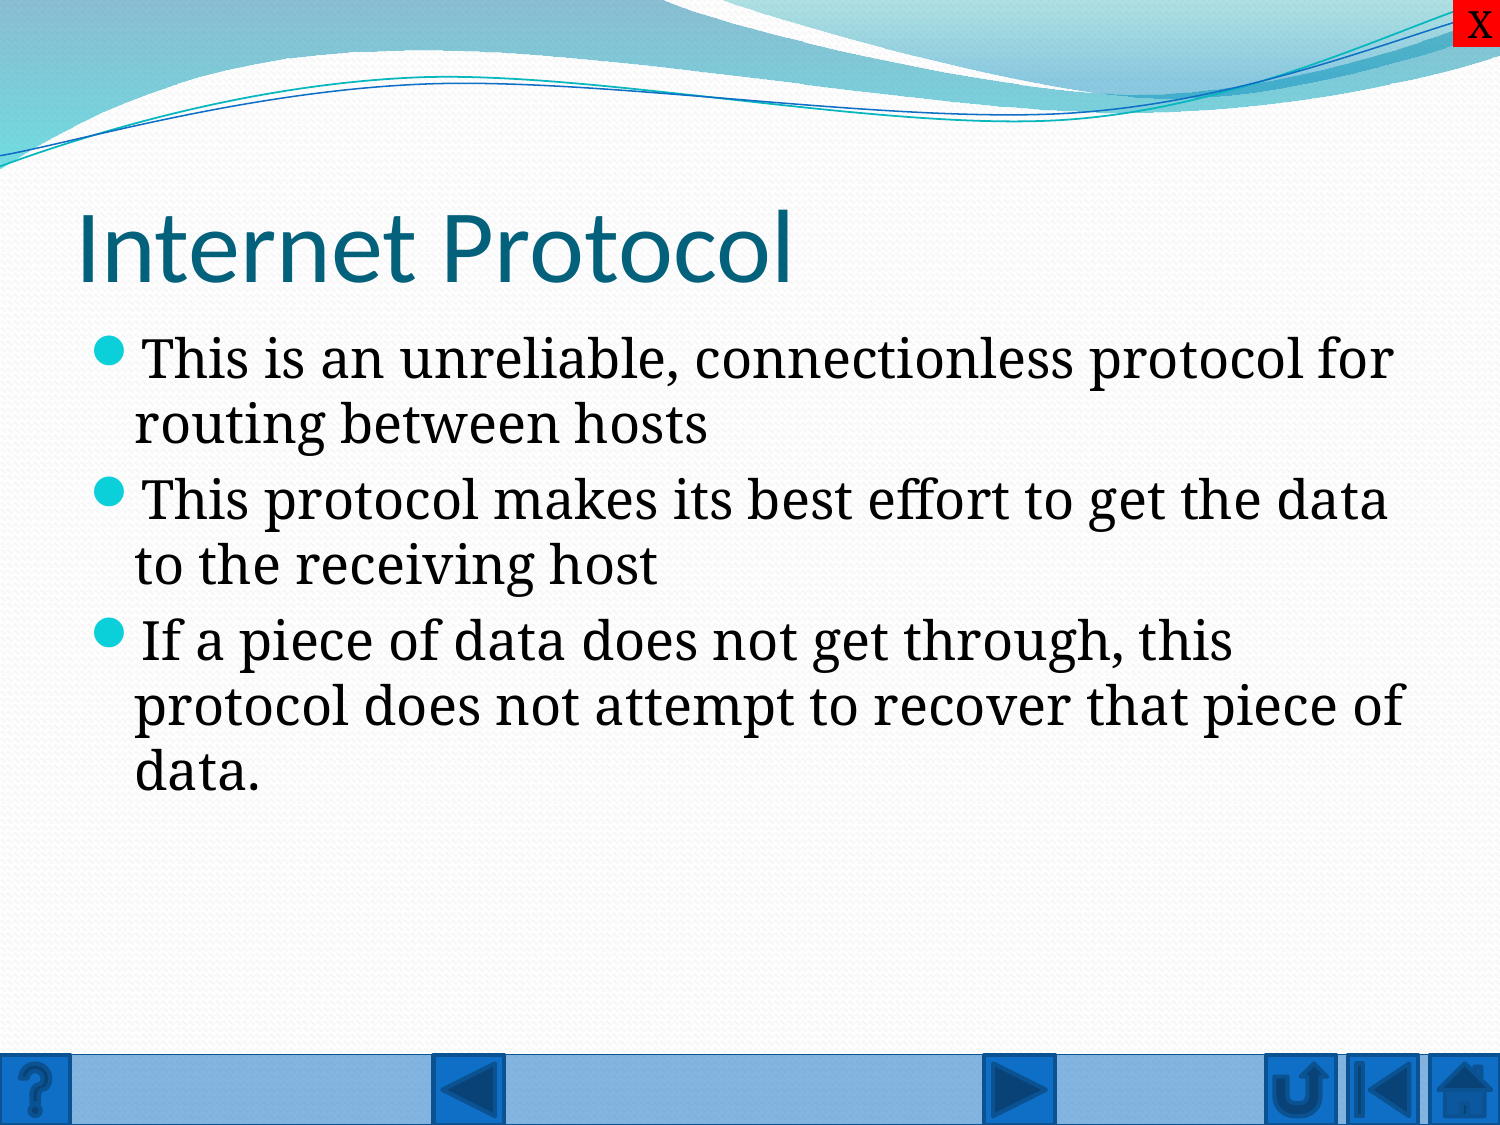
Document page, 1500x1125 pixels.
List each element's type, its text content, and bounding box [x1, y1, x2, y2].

text_box [506, 1053, 982, 1125]
text_box X [1451, 0, 1500, 49]
title Internet Protocol [75, 115, 1425, 303]
text_box [72, 1053, 431, 1125]
text_box [982, 1053, 1057, 1125]
text_box [1428, 1053, 1500, 1125]
text_box [1338, 1053, 1346, 1125]
list This is an unreliable, connectionless protocol for routing between hosts This protocol makes its best effort to get the data to the receiving host If a piece of data does not get through, this protocol does not attempt to recover that piece of data. [75, 317, 1425, 1038]
text_box [431, 1053, 506, 1125]
text_box [1264, 1053, 1338, 1125]
text_box [1346, 1053, 1420, 1125]
text_box [1057, 1053, 1264, 1125]
text_box [0, 1053, 72, 1125]
text_box [1420, 1053, 1428, 1125]
